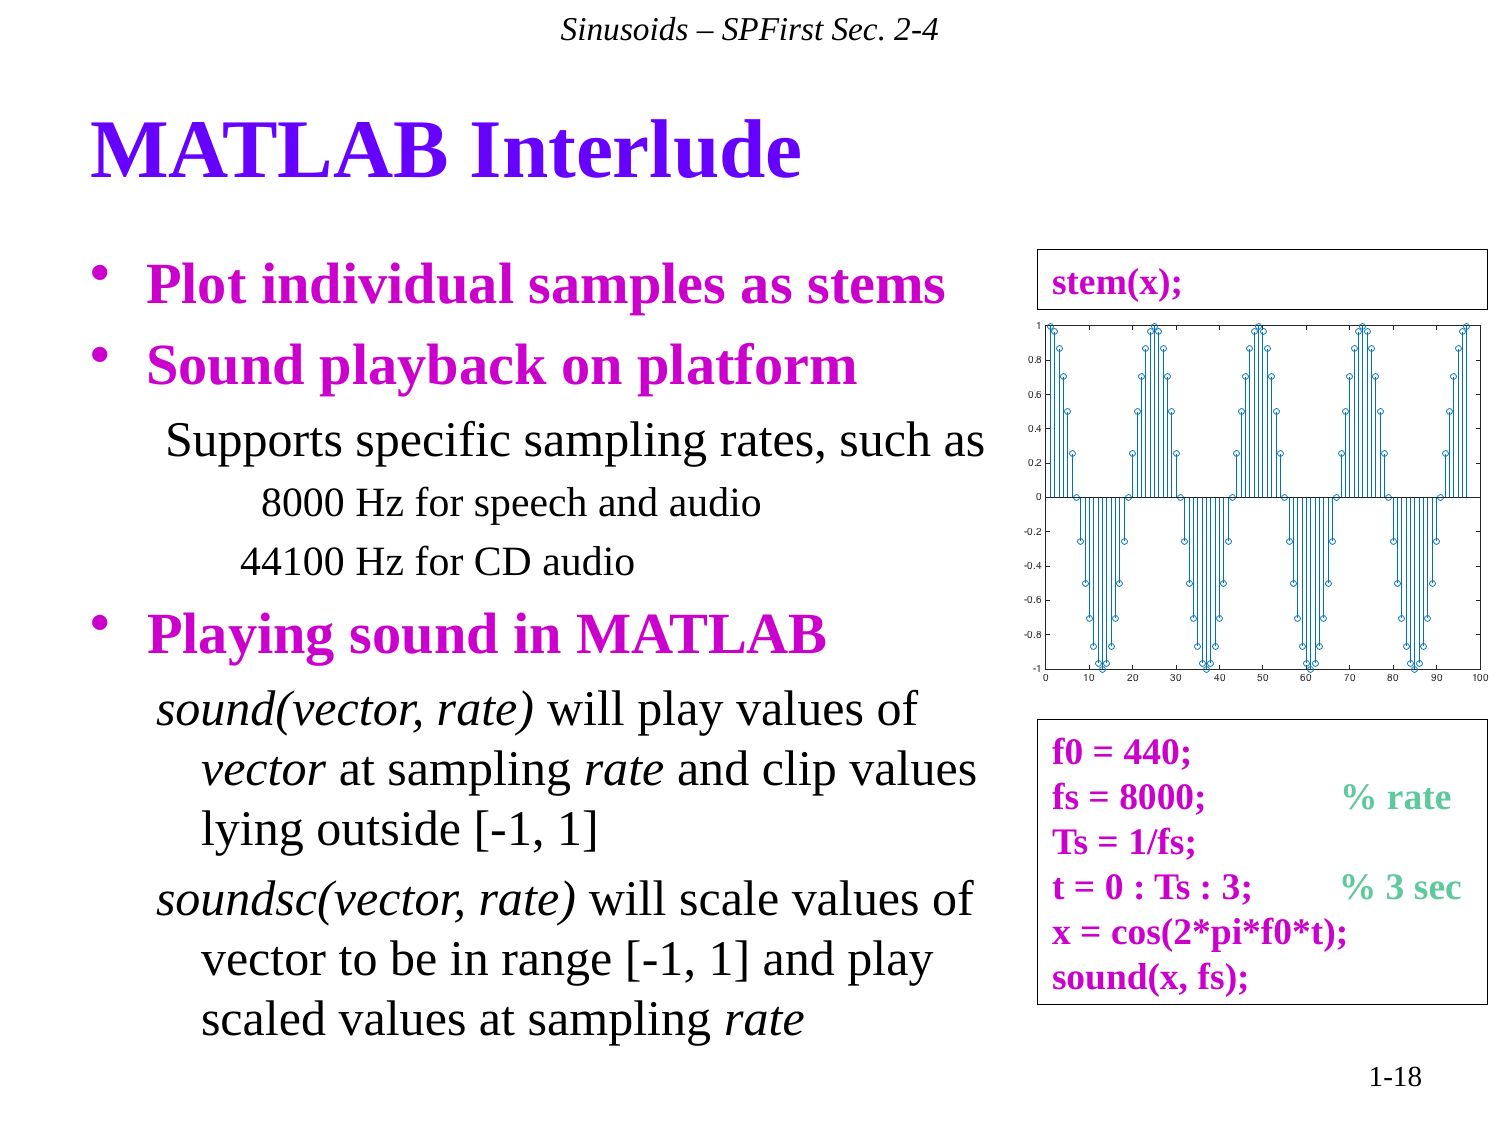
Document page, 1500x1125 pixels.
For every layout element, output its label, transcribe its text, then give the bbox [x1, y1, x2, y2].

list Plot individual samples as stems Sound playback on platform Supports specific sampling rates, such as 8000 Hz for speech and audio 44100 Hz for CD audio Playing sound in MATLAB sound(vector, rate) will play values of vector at sampling rate and clip values lying outside [-1, 1] soundsc(vector, rate) will scale values of vector to be in range [-1, 1] and play scaled values at sampling rate [75, 237, 1438, 1075]
text_box Sinusoids – SPFirst Sec. 2-4 [0, 0, 1500, 55]
text_box f0 = 440; fs = 8000; % rate Ts = 1/fs; t = 0 : Ts : 3; % 3 sec x = cos(2*pi*f0*t); sound(x, fs); [1037, 719, 1488, 1005]
slide_number 1-18 [1124, 1049, 1438, 1125]
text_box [1004, 249, 1500, 685]
title MATLAB Interlude [75, 55, 1438, 237]
